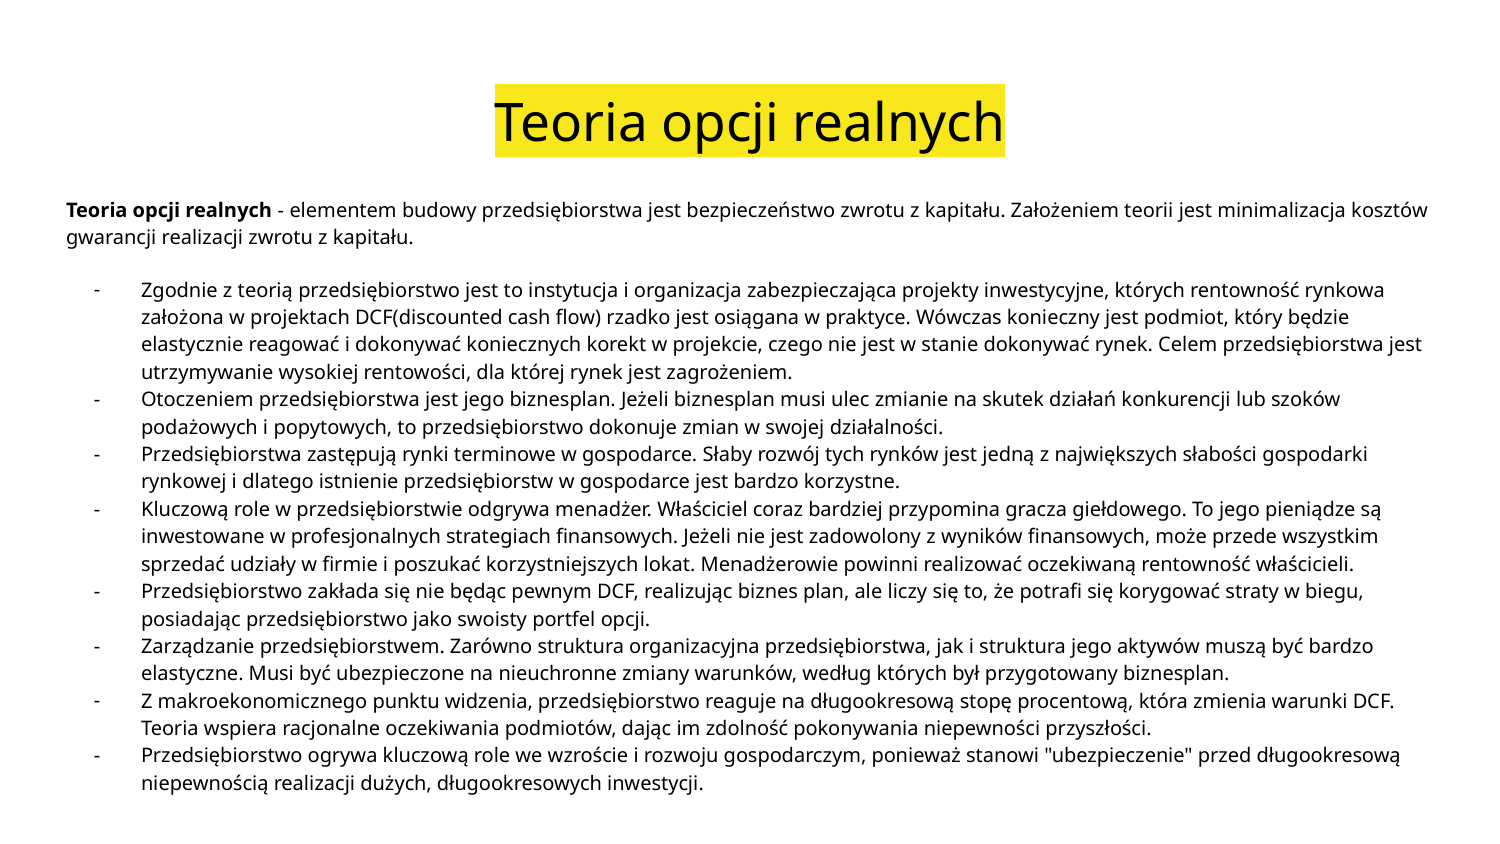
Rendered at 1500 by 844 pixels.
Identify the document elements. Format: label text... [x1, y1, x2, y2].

list Teoria opcji realnych - elementem budowy przedsiębiorstwa jest bezpieczeństwo zwrotu z kapitału. Założeniem teorii jest minimalizacja kosztów gwarancji realizacji zwrotu z kapitału. Zgodnie z teorią przedsiębiorstwo jest to instytucja i organizacja zabezpieczająca projekty inwestycyjne, których rentowność rynkowa założona w projektach DCF(discounted cash flow) rzadko jest osiągana w praktyce. Wówczas konieczny jest podmiot, który będzie elastycznie reagować i dokonywać koniecznych korekt w projekcie, czego nie jest w stanie dokonywać rynek. Celem przedsiębiorstwa jest utrzymywanie wysokiej rentowości, dla której rynek jest zagrożeniem. Otoczeniem przedsiębiorstwa jest jego biznesplan. Jeżeli biznesplan musi ulec zmianie na skutek działań konkurencji lub szoków podażowych i popytowych, to przedsiębiorstwo dokonuje zmian w swojej działalności. Przedsiębiorstwa zastępują rynki terminowe w gospodarce. Słaby rozwój tych rynków jest jedną z największych słabości gospodarki rynkowej i dlatego istnienie przedsiębiorstw w gospodarce jest bardzo korzystne. Kluczową role w przedsiębiorstwie odgrywa menadżer. Właściciel coraz bardziej przypomina gracza giełdowego. To jego pieniądze są inwestowane w profesjonalnych strategiach finansowych. Jeżeli nie jest zadowolony z wyników finansowych, może przede wszystkim sprzedać udziały w firmie i poszukać korzystniejszych lokat. Menadżerowie powinni realizować oczekiwaną rentowność właścicieli. Przedsiębiorstwo zakłada się nie będąc pewnym DCF, realizując biznes plan, ale liczy się to, że potrafi się korygować straty w biegu, posiadając przedsiębiorstwo jako swoisty portfel opcji. Zarządzanie przedsiębiorstwem. Zarówno struktura organizacyjna przedsiębiorstwa, jak i struktura jego aktywów muszą być bardzo elastyczne. Musi być ubezpieczone na nieuchronne zmiany warunków, według których był przygotowany biznesplan. Z makroekonomicznego punktu widzenia, przedsiębiorstwo reaguje na długookresową stopę procentową, która zmienia warunki DCF. Teoria wspiera racjonalne oczekiwania podmiotów, dając im zdolność pokonywania niepewności przyszłości. Przedsiębiorstwo ogrywa kluczową role we wzroście i rozwoju gospodarczym, ponieważ stanowi "ubezpieczenie" przed długookresową niepewnością realizacji dużych, długookresowych inwestycji. [51, 178, 1449, 750]
title Teoria opcji realnych [51, 72, 1449, 167]
